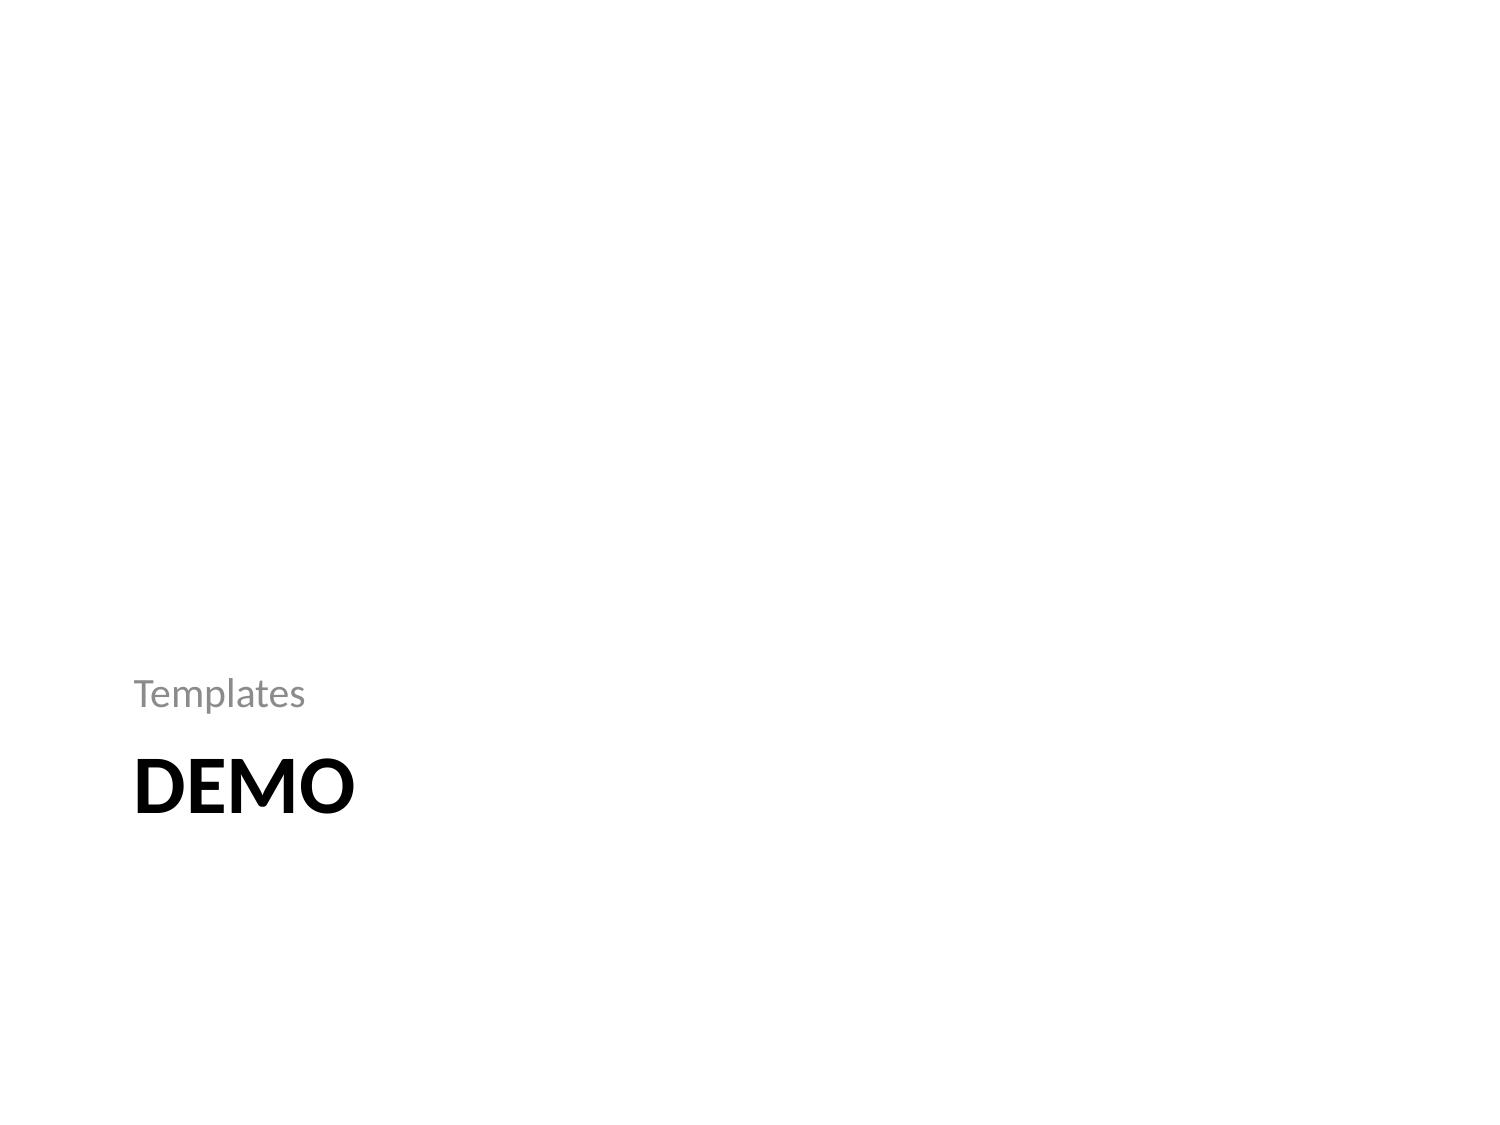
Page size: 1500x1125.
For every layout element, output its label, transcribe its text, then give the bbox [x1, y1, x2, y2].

list Templates [118, 476, 1394, 723]
title demo [118, 723, 1394, 947]
